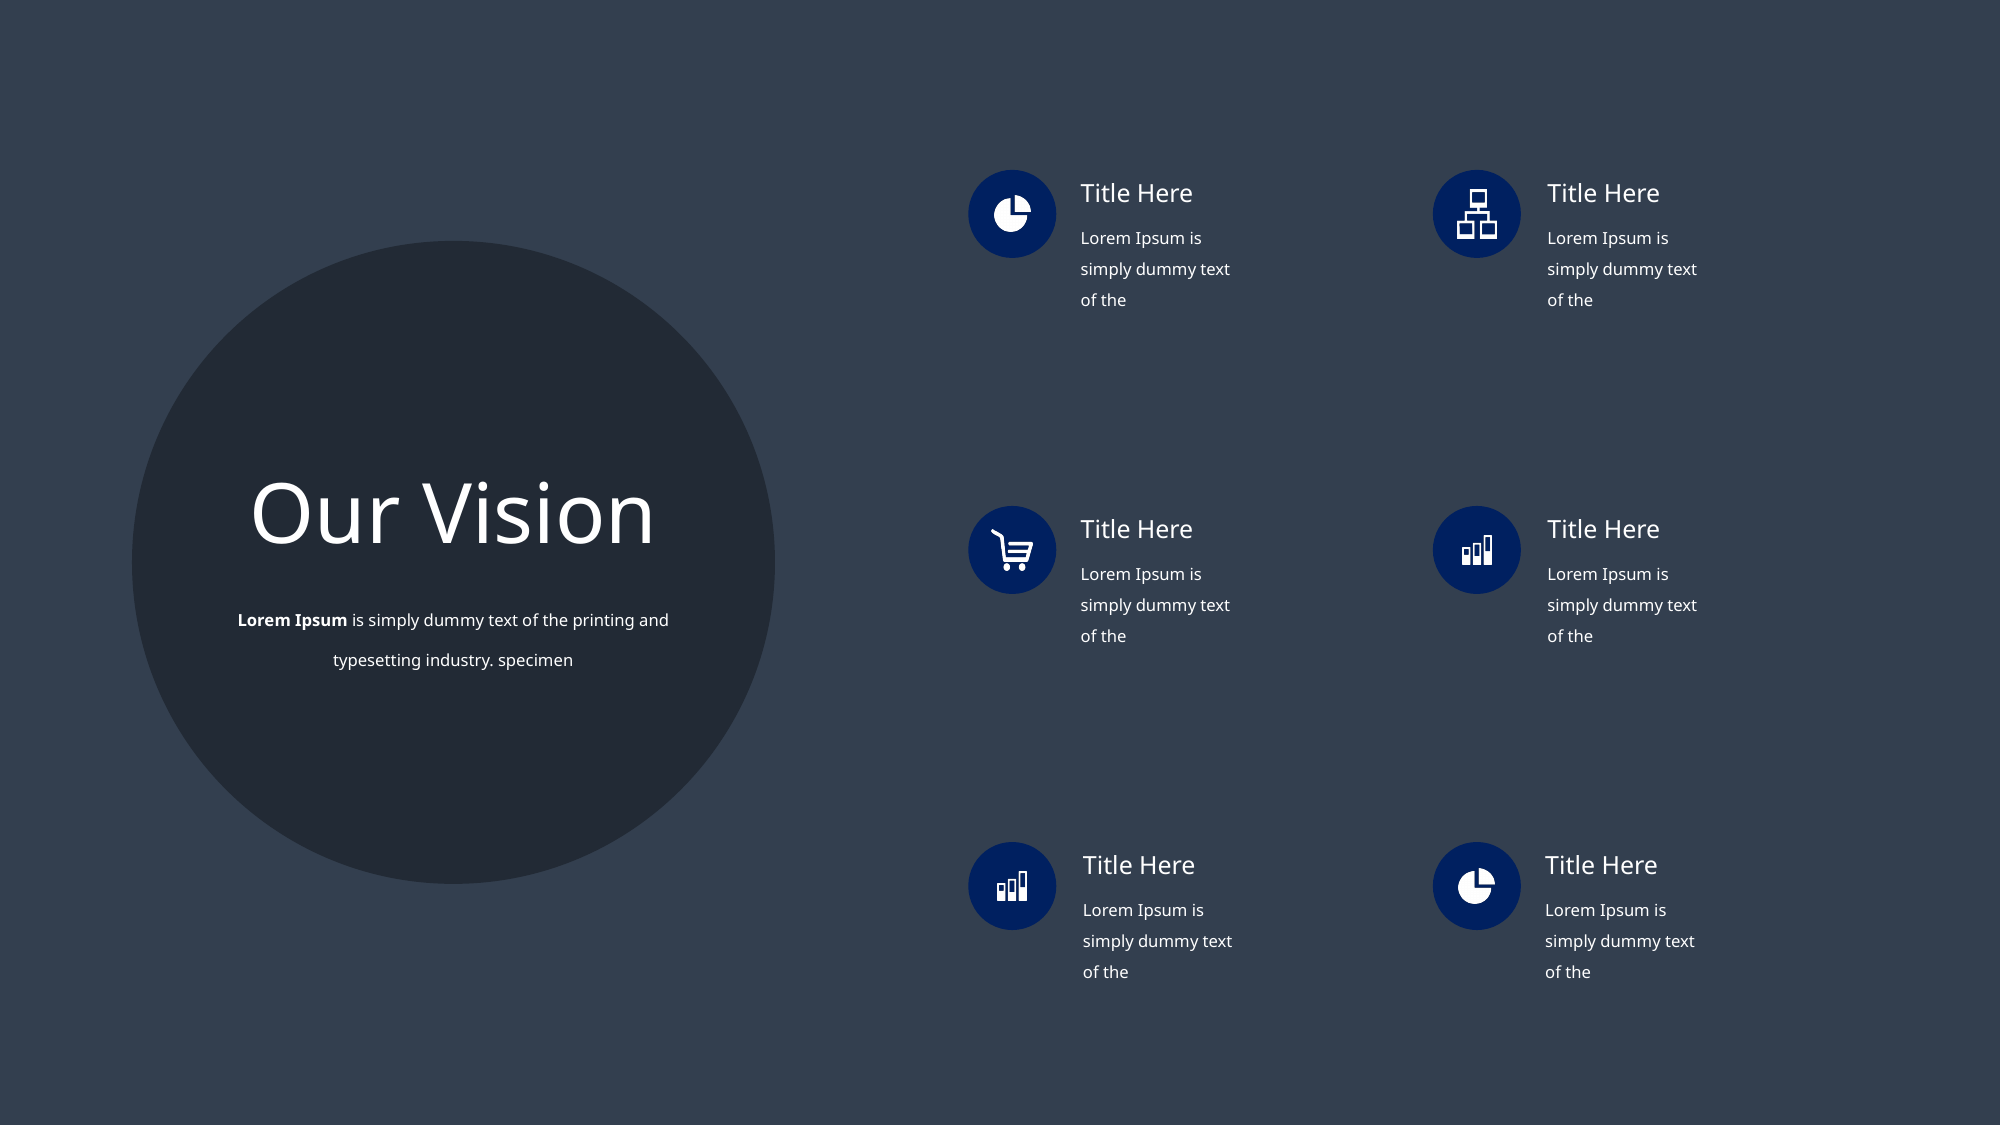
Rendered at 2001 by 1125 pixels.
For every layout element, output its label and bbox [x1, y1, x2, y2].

picture [997, 871, 1027, 901]
text_box [1431, 504, 1522, 596]
text_box [1068, 841, 1268, 956]
picture [1457, 189, 1497, 239]
text_box [967, 168, 1058, 259]
text_box [1431, 168, 1522, 259]
text_box [130, 239, 777, 885]
text_box [0, 0, 2000, 1125]
text_box [1065, 505, 1266, 619]
text_box [967, 504, 1058, 596]
text_box [1431, 840, 1522, 932]
picture [1458, 868, 1495, 904]
text_box [1532, 169, 1732, 283]
picture [1462, 535, 1492, 565]
picture [991, 529, 1033, 571]
text_box [1530, 841, 1730, 956]
text_box [220, 452, 687, 673]
picture [994, 195, 1031, 232]
text_box [1065, 169, 1266, 283]
text_box [967, 840, 1058, 932]
text_box [1532, 505, 1732, 619]
